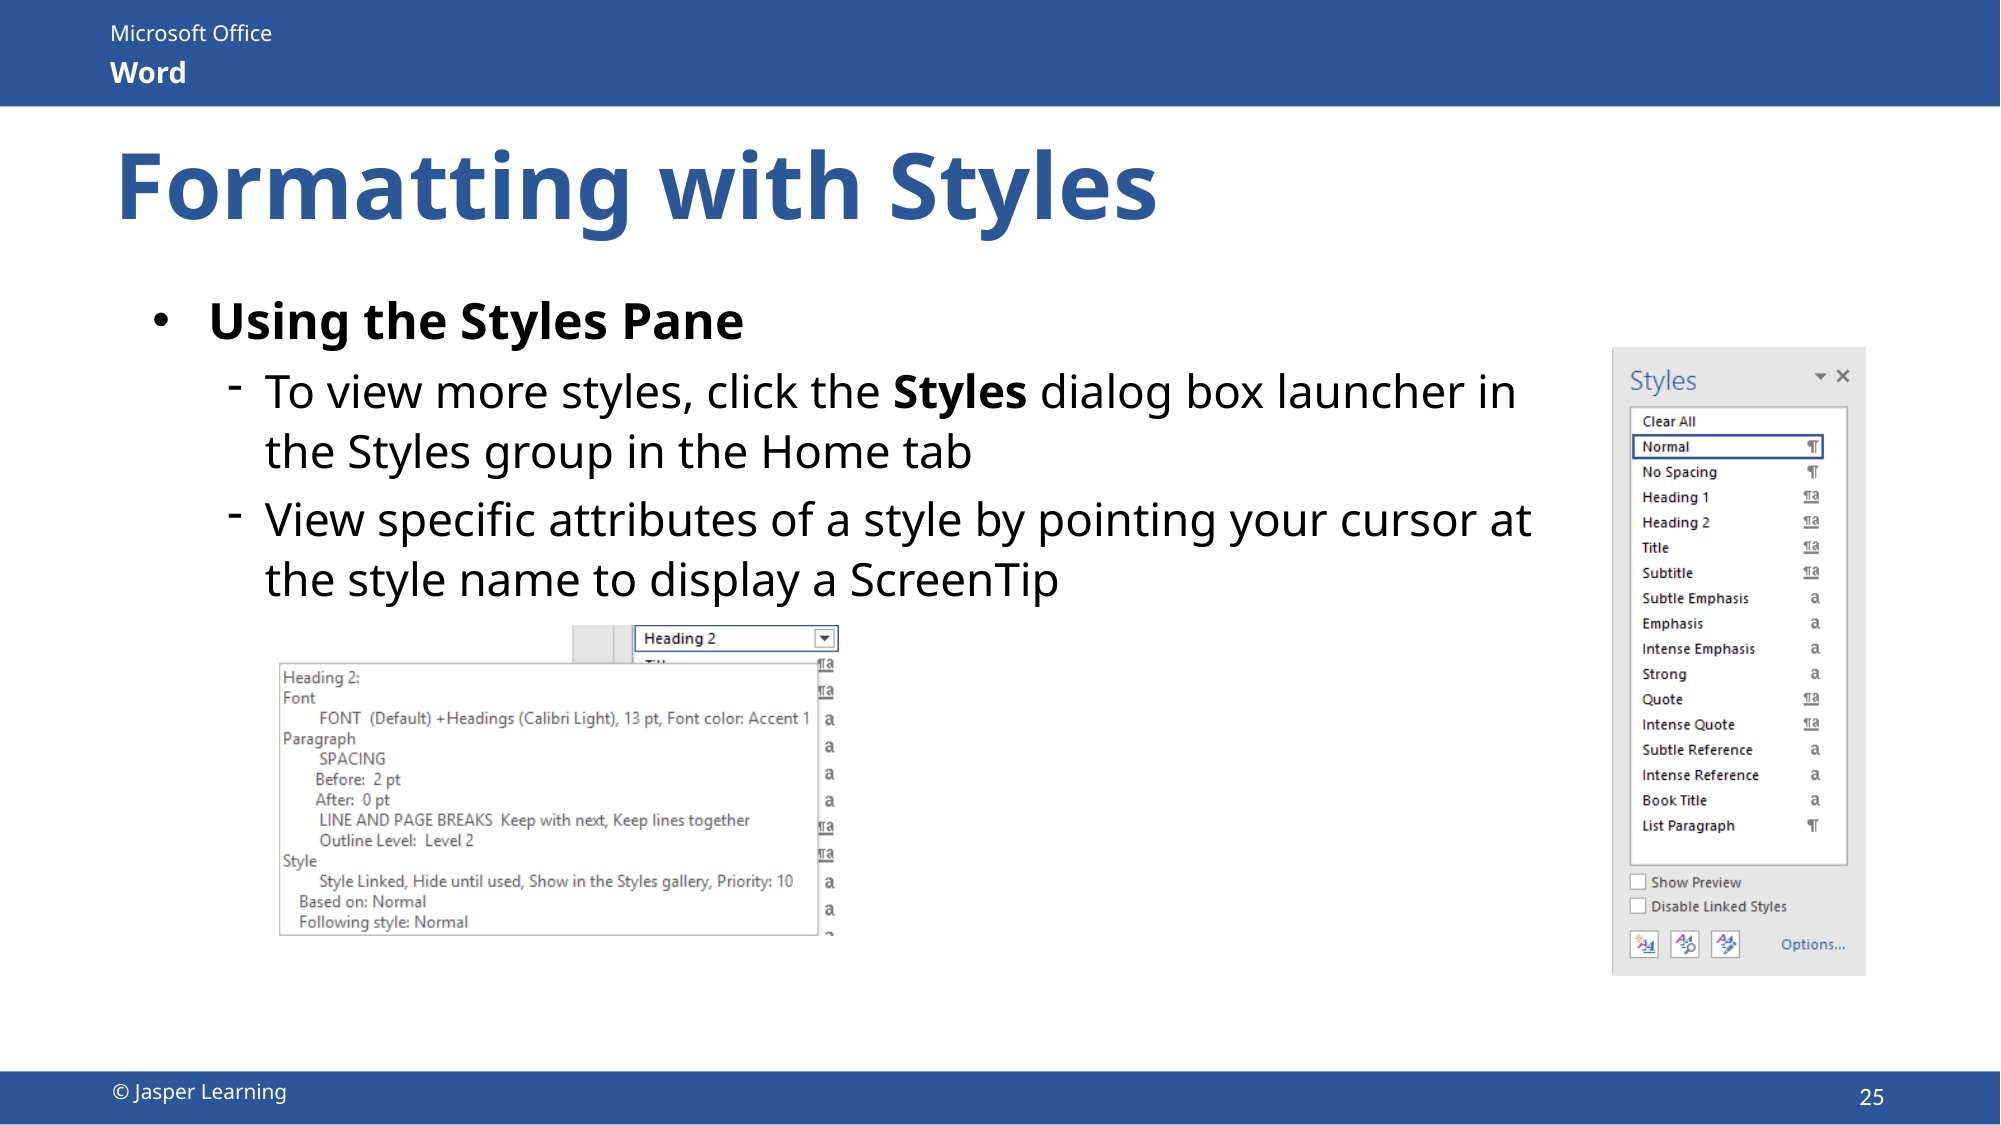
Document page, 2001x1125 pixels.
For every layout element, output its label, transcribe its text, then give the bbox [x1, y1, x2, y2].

title Formatting with Styles [99, 118, 1866, 248]
footer © Jasper Learning [97, 1072, 773, 1114]
picture [1612, 346, 1866, 977]
list Using the Styles Pane To view more styles, click the Styles dialog box launcher in the Styles group in the Home tab View specific attributes of a style by pointing your cursor at the style name to display a ScreenTip [137, 277, 1600, 1014]
slide_number 25 [1433, 1065, 1900, 1125]
picture [278, 625, 839, 936]
